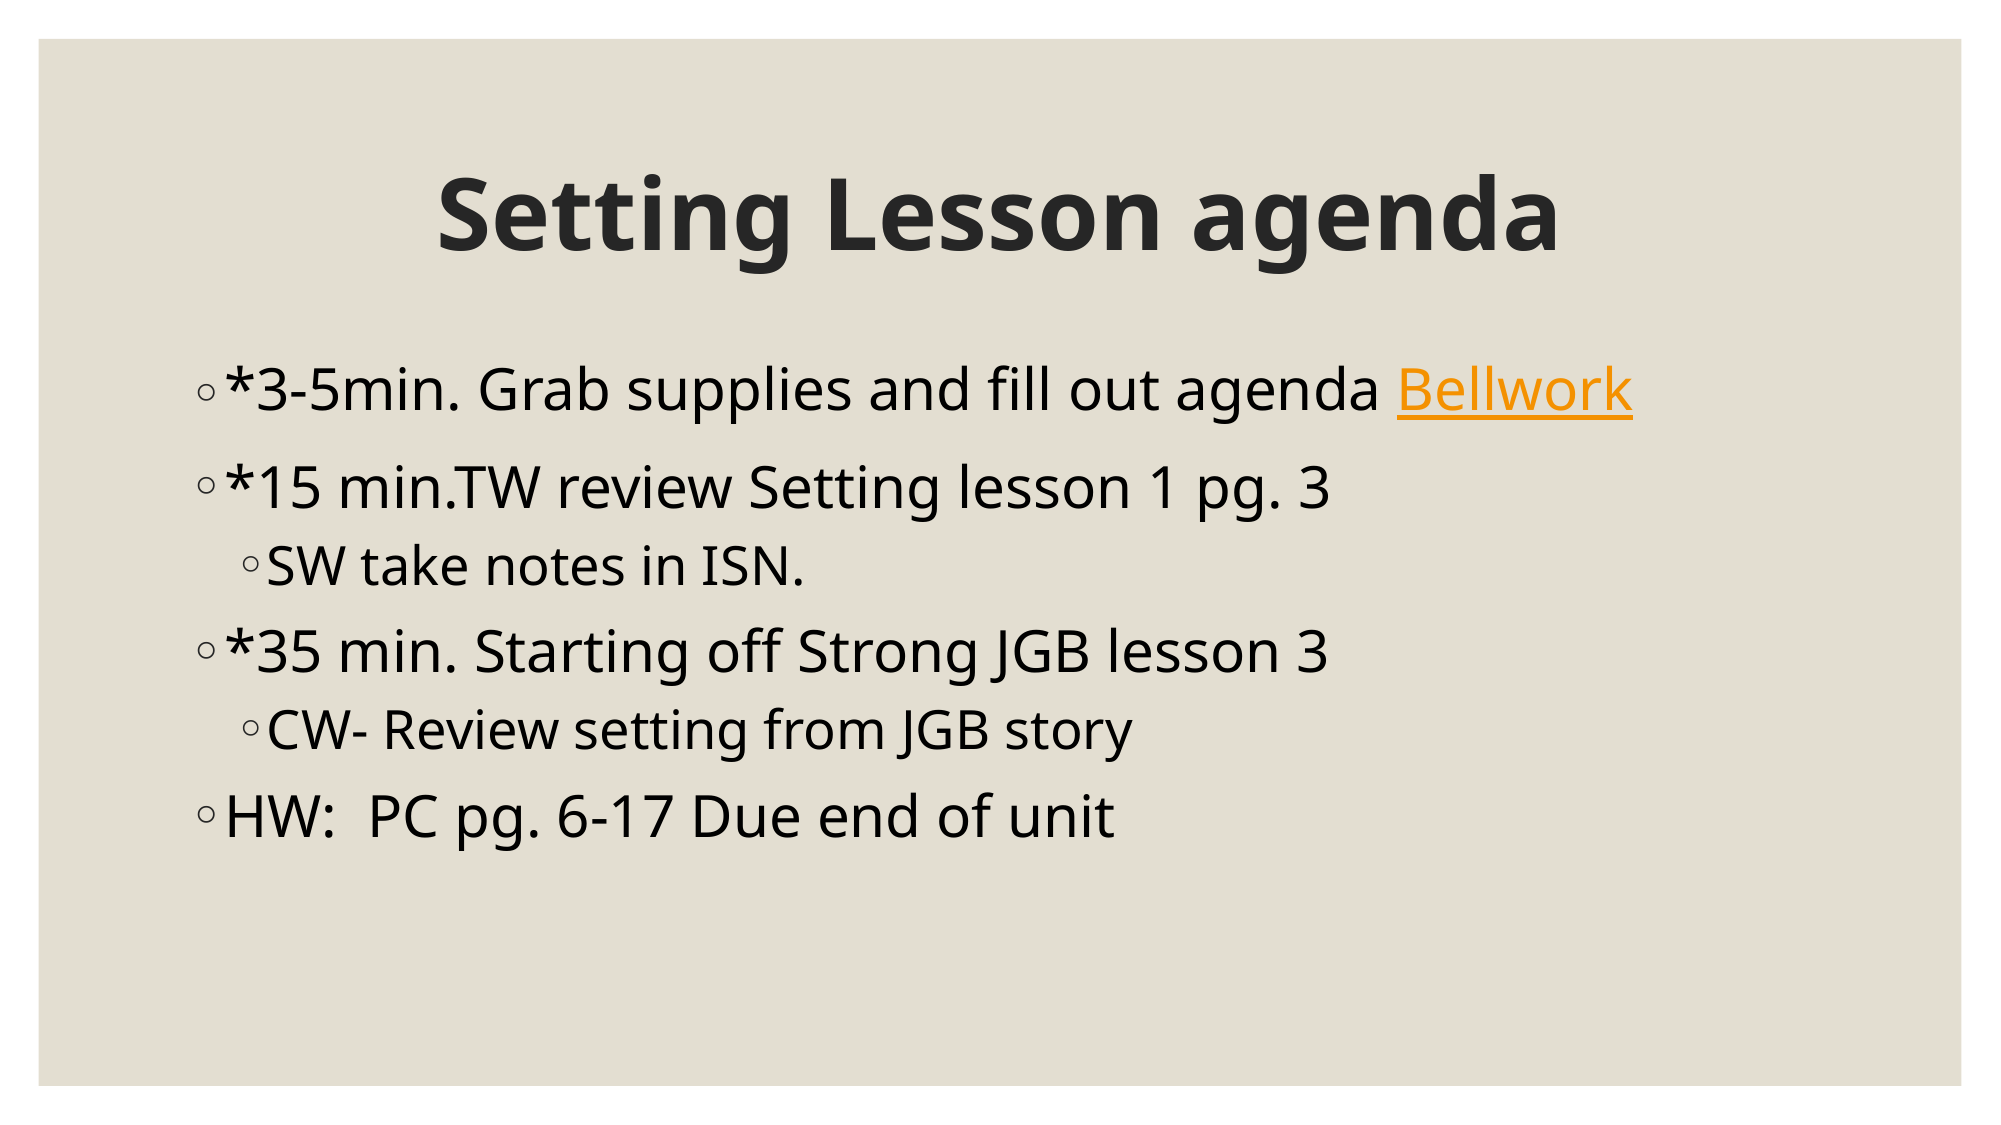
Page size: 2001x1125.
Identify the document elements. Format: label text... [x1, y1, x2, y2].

title Setting Lesson agenda [174, 105, 1825, 331]
list *3-5min. Grab supplies and fill out agenda Bellwork *15 min.TW review Setting lesson 1 pg. 3 SW take notes in ISN. *35 min. Starting off Strong JGB lesson 3 CW- Review setting from JGB story HW: PC pg. 6-17 Due end of unit [174, 345, 1825, 990]
